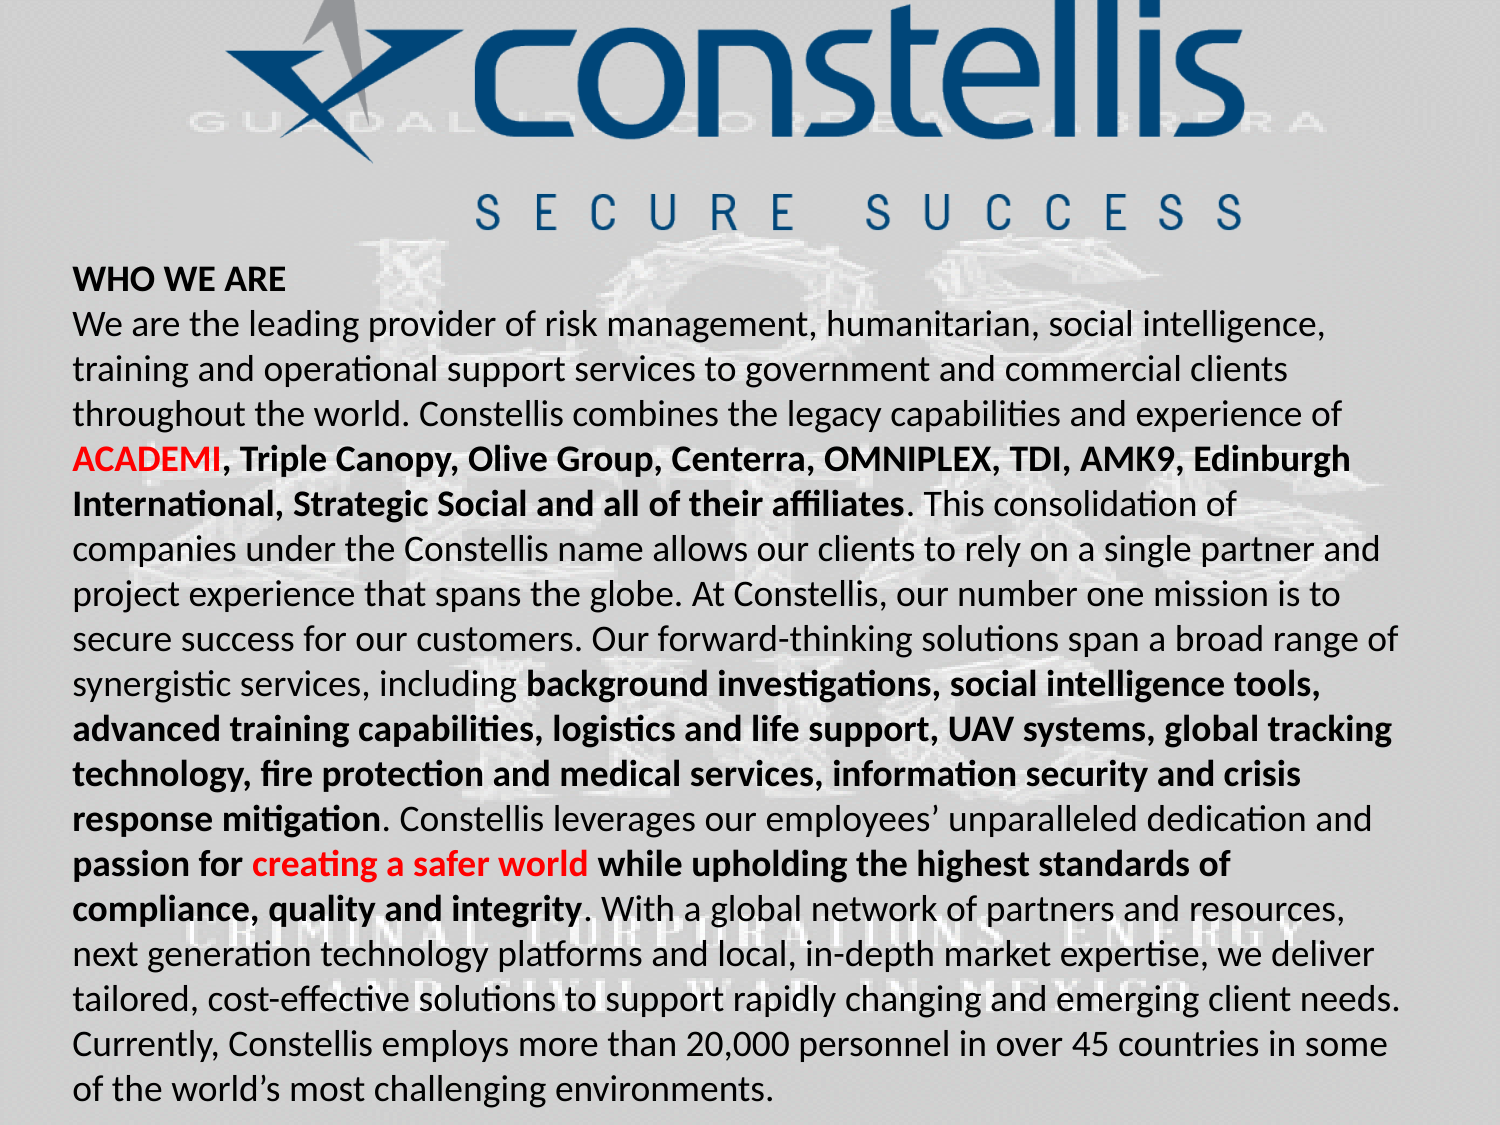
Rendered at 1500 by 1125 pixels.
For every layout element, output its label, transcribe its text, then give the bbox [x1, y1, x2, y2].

text_box WHO WE ARE We are the leading provider of risk management, humanitarian, social intelligence, training and operational support services to government and commercial clients throughout the world. Constellis combines the legacy capabilities and experience of ACADEMI, Triple Canopy, Olive Group, Centerra, OMNIPLEX, TDI, AMK9, Edinburgh International, Strategic Social and all of their affiliates. This consolidation of companies under the Constellis name allows our clients to rely on a single partner and project experience that spans the globe. At Constellis, our number one mission is to secure success for our customers. Our forward-thinking solutions span a broad range of synergistic services, including background investigations, social intelligence tools, advanced training capabilities, logistics and life support, UAV systems, global tracking technology, fire protection and medical services, information security and crisis response mitigation. Constellis leverages our employees’ unparalleled dedication and passion for creating a safer world while upholding the highest standards of compliance, quality and integrity. With a global network of partners and resources, next generation technology platforms and local, in-depth market expertise, we deliver tailored, cost-effective solutions to support rapidly changing and emerging client needs. Currently, Constellis employs more than 20,000 personnel in over 45 countries in some of the world’s most challenging environments. [57, 246, 1425, 1117]
picture [225, 0, 1275, 240]
